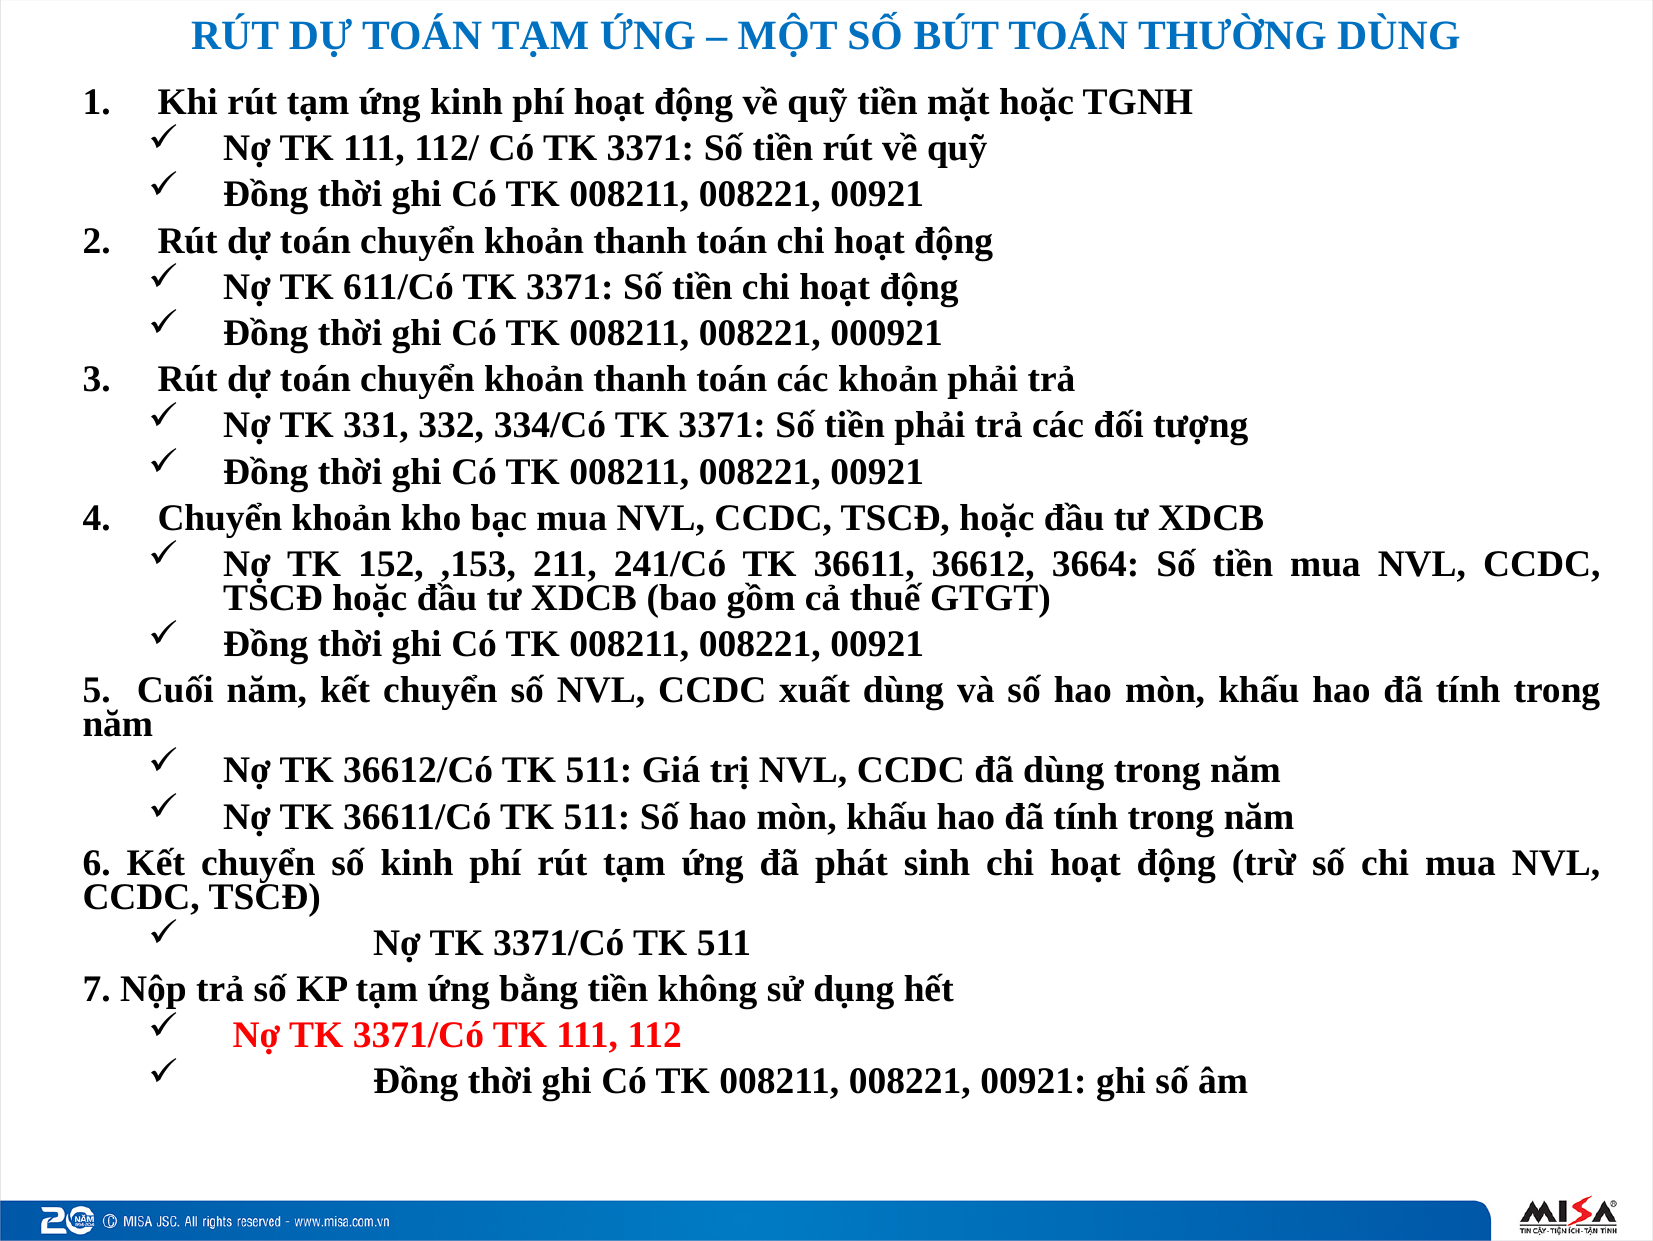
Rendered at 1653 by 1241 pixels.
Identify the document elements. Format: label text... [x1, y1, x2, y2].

list Khi rút tạm ứng kinh phí hoạt động về quỹ tiền mặt hoặc TGNH Nợ TK 111, 112/ Có TK 3371: Số tiền rút về quỹ Đồng thời ghi Có TK 008211, 008221, 00921 Rút dự toán chuyển khoản thanh toán chi hoạt động Nợ TK 611/Có TK 3371: Số tiền chi hoạt động Đồng thời ghi Có TK 008211, 008221, 000921 Rút dự toán chuyển khoản thanh toán các khoản phải trả Nợ TK 331, 332, 334/Có TK 3371: Số tiền phải trả các đối tượng Đồng thời ghi Có TK 008211, 008221, 00921 Chuyển khoản kho bạc mua NVL, CCDC, TSCĐ, hoặc đầu tư XDCB Nợ TK 152, ,153, 211, 241/Có TK 36611, 36612, 3664: Số tiền mua NVL, CCDC, TSCĐ hoặc đầu tư XDCB (bao gồm cả thuế GTGT) Đồng thời ghi Có TK 008211, 008221, 00921 5. Cuối năm, kết chuyển số NVL, CCDC xuất dùng và số hao mòn, khấu hao đã tính trong năm Nợ TK 36612/Có TK 511: Giá trị NVL, CCDC đã dùng trong năm Nợ TK 36611/Có TK 511: Số hao mòn, khấu hao đã tính trong năm 6. Kết chuyển số kinh phí rút tạm ứng đã phát sinh chi hoạt động (trừ số chi mua NVL, CCDC, TSCĐ) Nợ TK 3371/Có TK 511 7. Nộp trả số KP tạm ứng bằng tiền không sử dụng hết Nợ TK 3371/Có TK 111, 112 Đồng thời ghi Có TK 008211, 008221, 00921: ghi số âm [82, 82, 1602, 1171]
picture [0, 0, 1653, 1241]
title RÚT DỰ TOÁN TẠM ỨNG – MỘT SỐ BÚT TOÁN THƯỜNG DÙNG [82, 0, 1570, 71]
